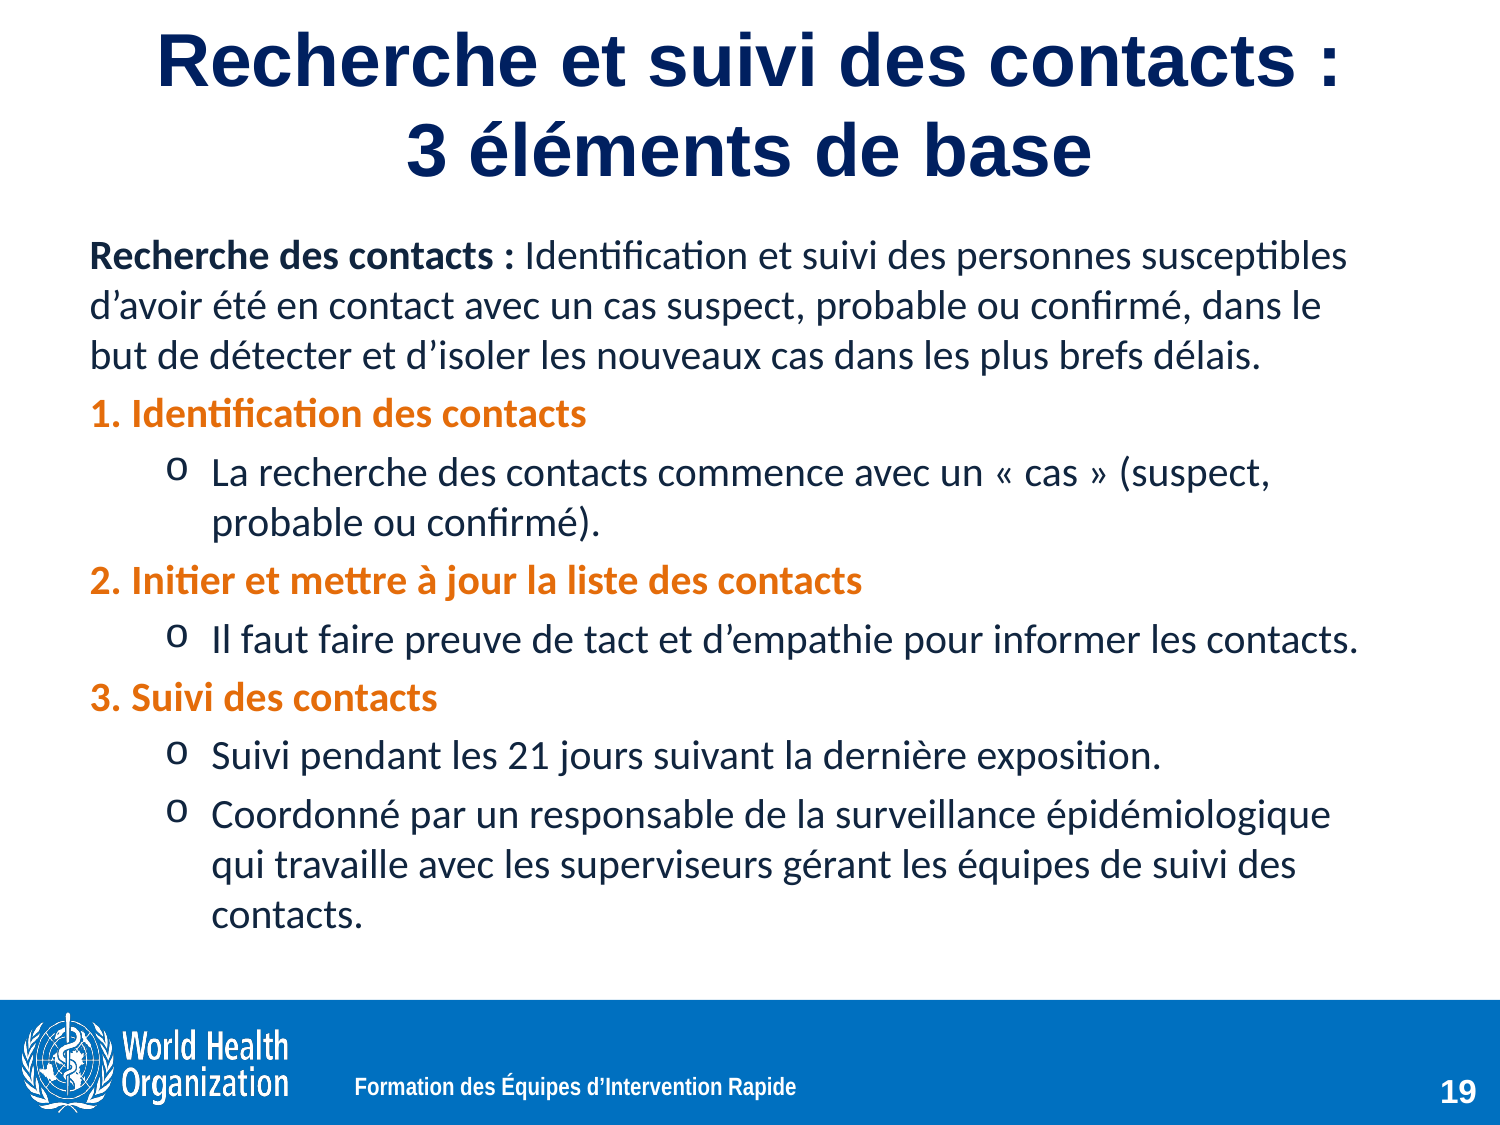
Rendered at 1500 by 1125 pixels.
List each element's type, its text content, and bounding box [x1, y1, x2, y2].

list Recherche des contacts : Identification et suivi des personnes susceptibles d’avoir été en contact avec un cas suspect, probable ou confirmé, dans le but de détecter et d’isoler les nouveaux cas dans les plus brefs délais. Identification des contacts La recherche des contacts commence avec un « cas » (suspect, probable ou confirmé). Initier et mettre à jour la liste des contacts Il faut faire preuve de tact et d’empathie pour informer les contacts. Suivi des contacts Suivi pendant les 21 jours suivant la dernière exposition. Coordonné par un responsable de la surveillance épidémiologique qui travaille avec les superviseurs gérant les équipes de suivi des contacts. [74, 219, 1388, 966]
title Recherche et suivi des contacts : 3 éléments de base [75, 7, 1425, 195]
picture [21, 1012, 288, 1113]
